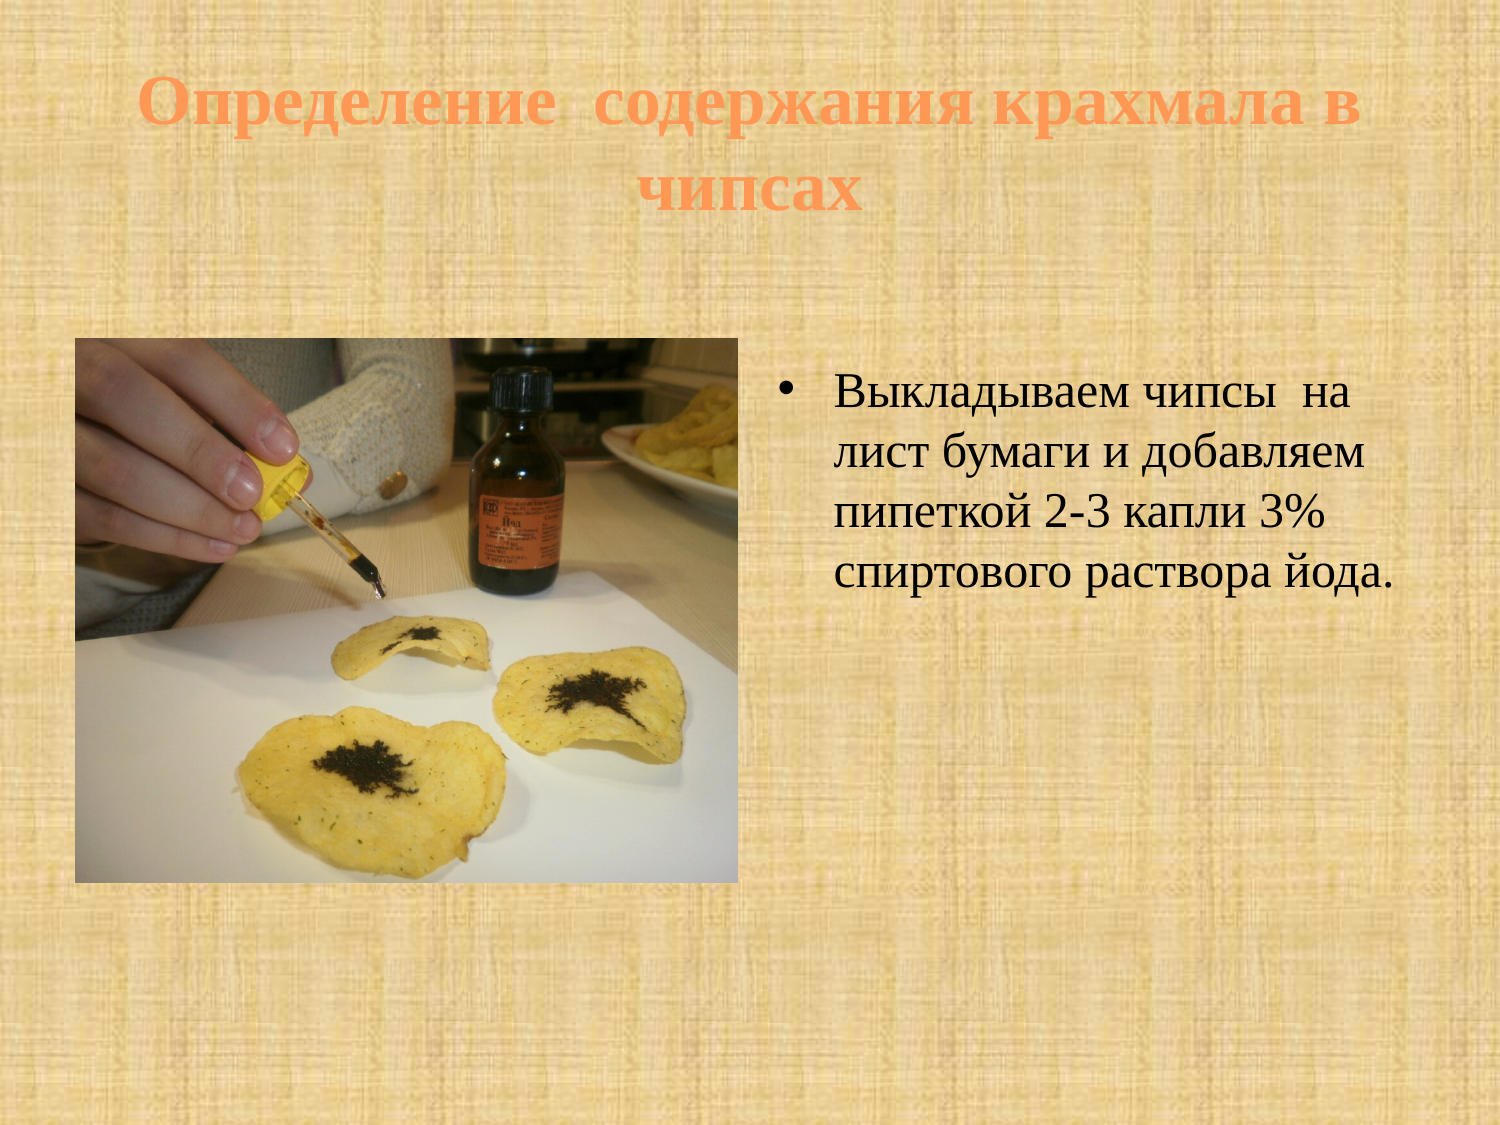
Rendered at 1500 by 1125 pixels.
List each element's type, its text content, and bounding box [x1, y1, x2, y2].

title Определение содержания крахмала в чипсах [75, 45, 1425, 233]
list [74, 337, 738, 883]
list Выкладываем чипсы на лист бумаги и добавляем пипеткой 2-3 капли 3% спиртового раствора йода. [762, 349, 1425, 1005]
picture [0, 0, 1500, 1125]
